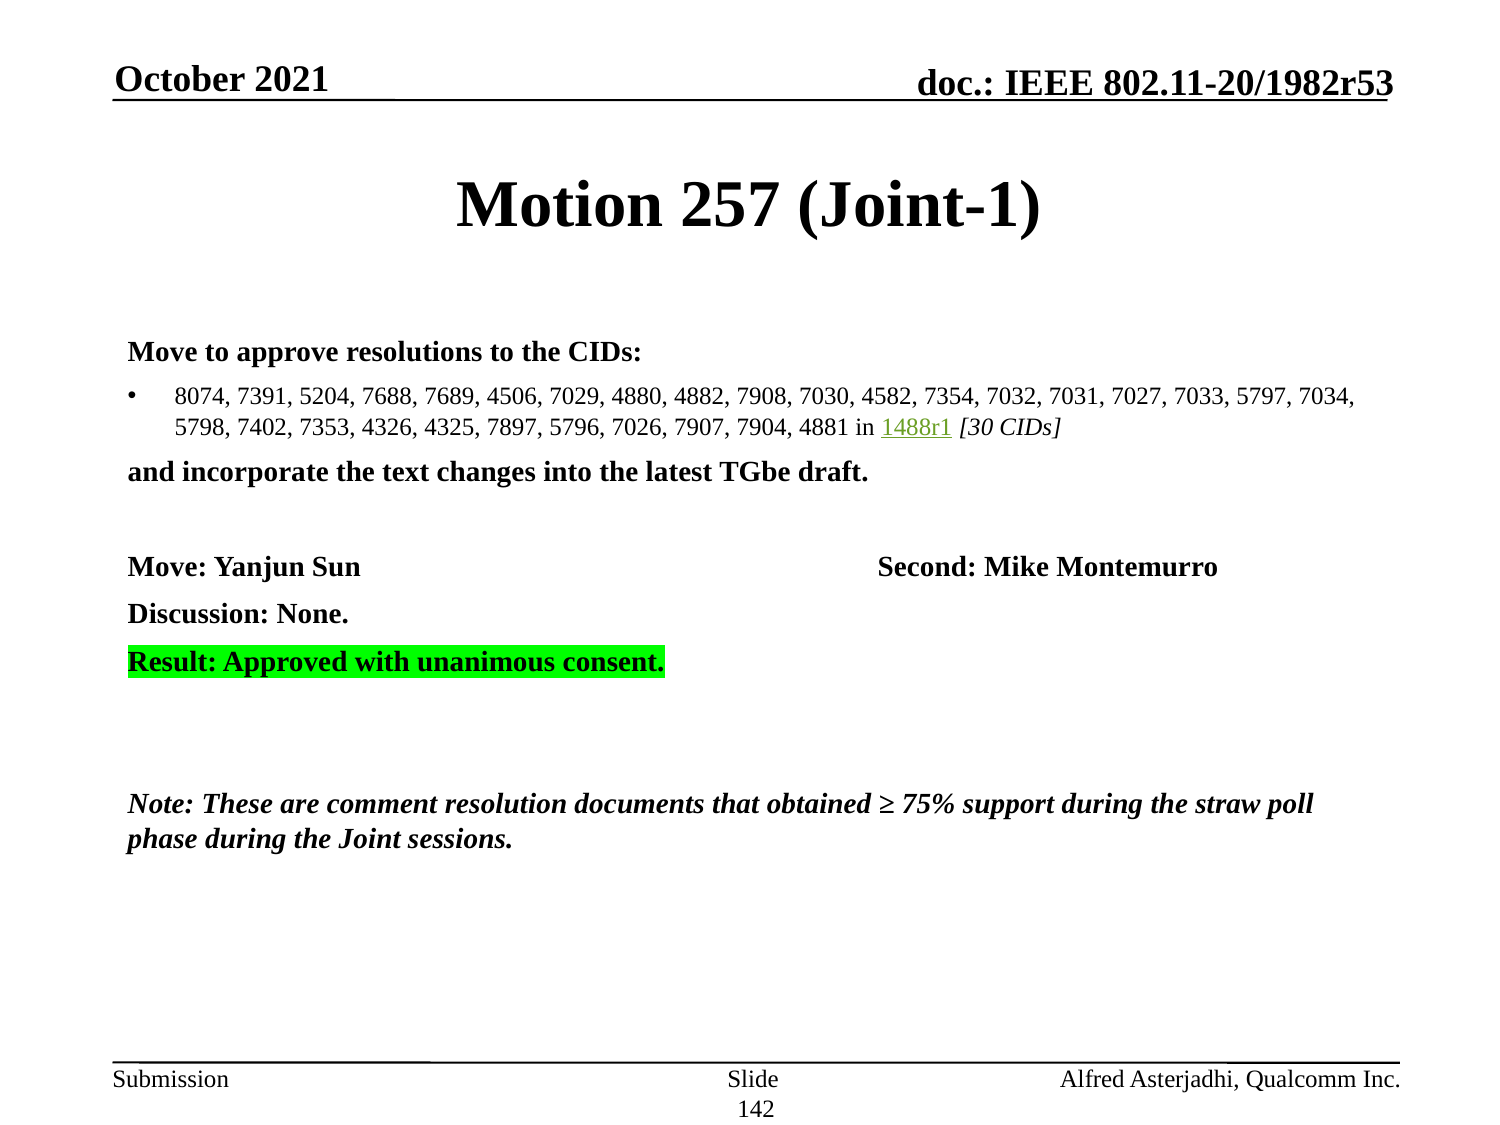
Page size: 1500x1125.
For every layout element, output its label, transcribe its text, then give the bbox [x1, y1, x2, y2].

list Move to approve resolutions to the CIDs: 8074, 7391, 5204, 7688, 7689, 4506, 7029, 4880, 4882, 7908, 7030, 4582, 7354, 7032, 7031, 7027, 7033, 5797, 7034, 5798, 7402, 7353, 4326, 4325, 7897, 5796, 7026, 7907, 7904, 4881 in 1488r1 [30 CIDs] and incorporate the text changes into the latest TGbe draft. Move: Yanjun Sun Second: Mike Montemurro Discussion: None. Result: Approved with unanimous consent. Note: These are comment resolution documents that obtained ≥ 75% support during the straw poll phase during the Joint sessions. [112, 324, 1388, 1063]
title Motion 257 (Joint-1) [112, 112, 1388, 288]
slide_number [114, 54, 423, 100]
slide_number Slide 142 [712, 1061, 800, 1123]
footer Alfred Asterjadhi, Qualcomm Inc. [878, 1061, 1402, 1093]
